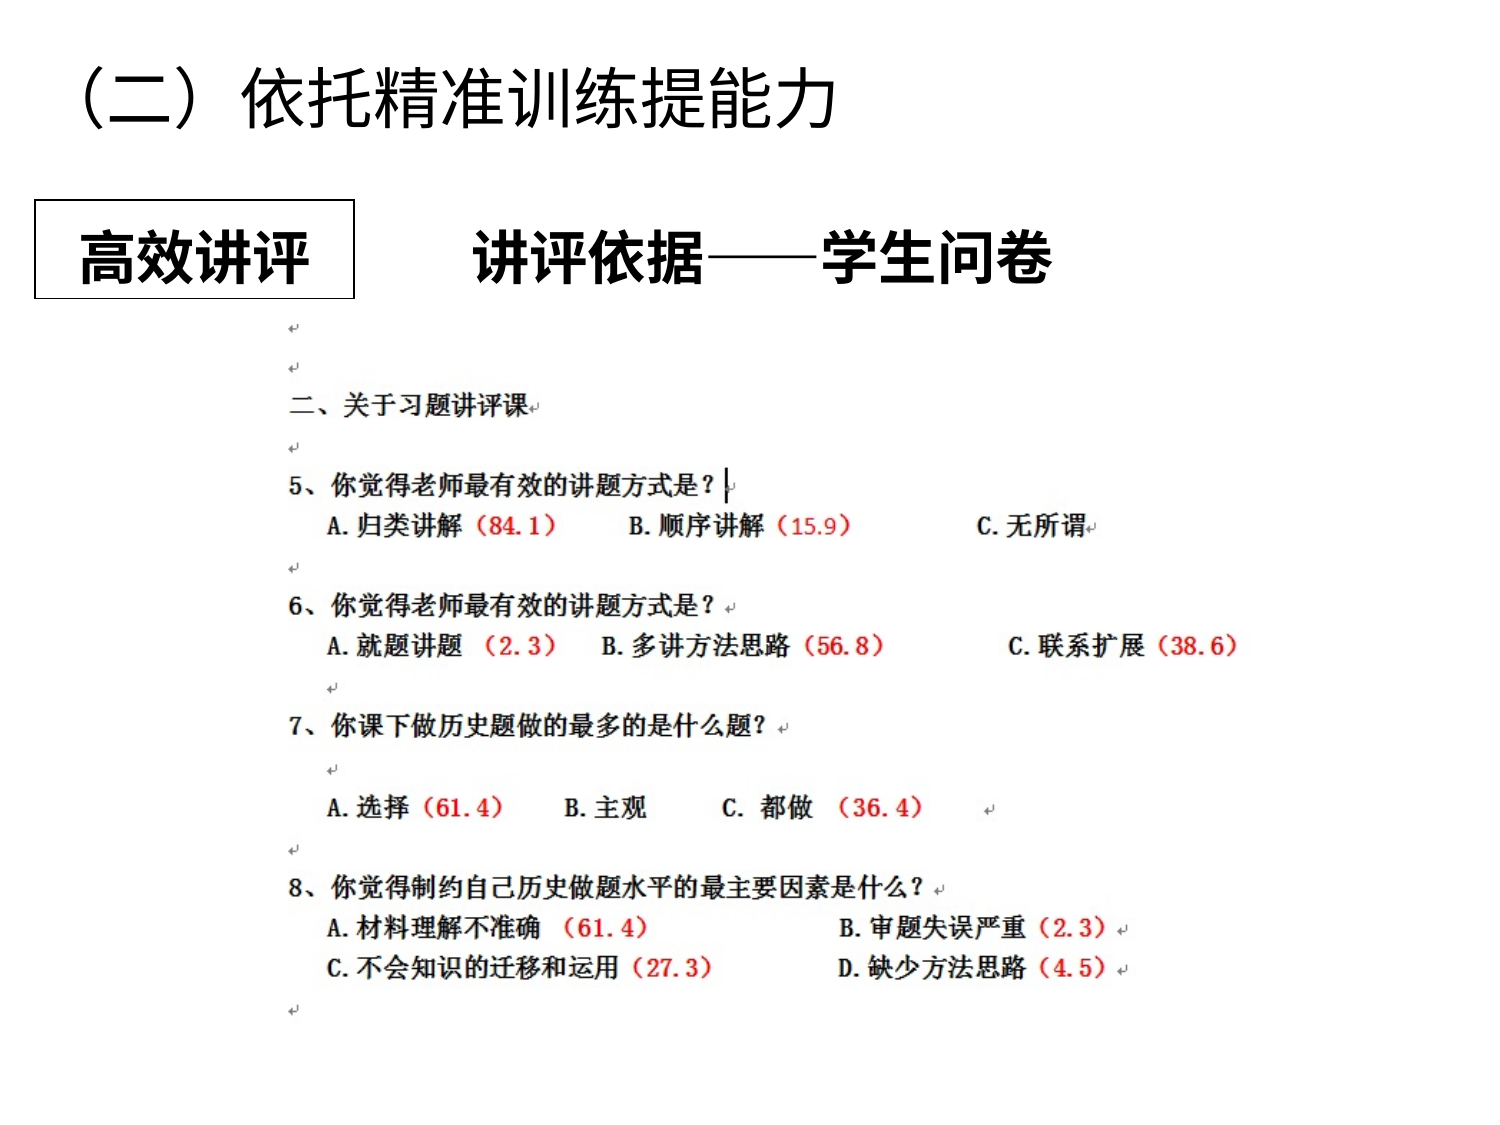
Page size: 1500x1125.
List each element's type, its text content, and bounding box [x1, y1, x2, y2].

text_box 高效讲评 [35, 199, 355, 299]
picture [174, 324, 1326, 1101]
text_box （二）依托精准训练提能力 [24, 49, 1407, 145]
text_box 讲评依据——学生问卷 [412, 199, 1113, 299]
